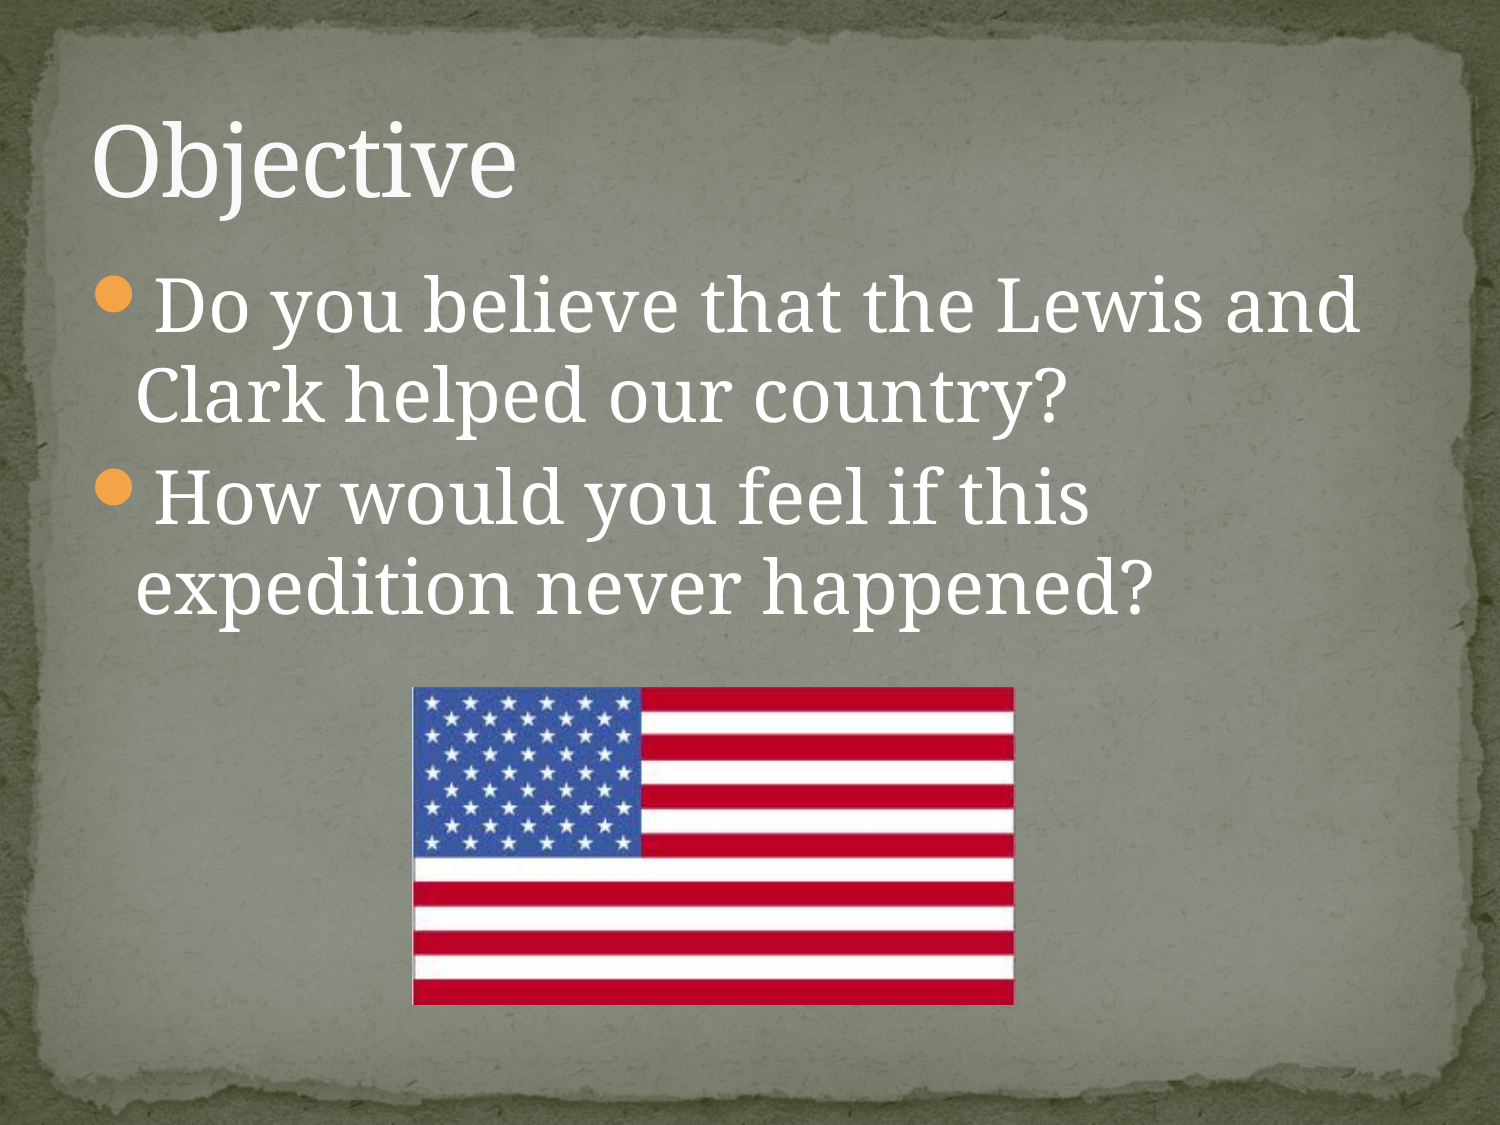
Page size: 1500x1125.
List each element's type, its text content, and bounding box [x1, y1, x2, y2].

title Objective [74, 24, 1425, 225]
list Do you believe that the Lewis and Clark helped our country? How would you feel if this expedition never happened? [75, 249, 1425, 1000]
picture [412, 687, 1016, 1005]
